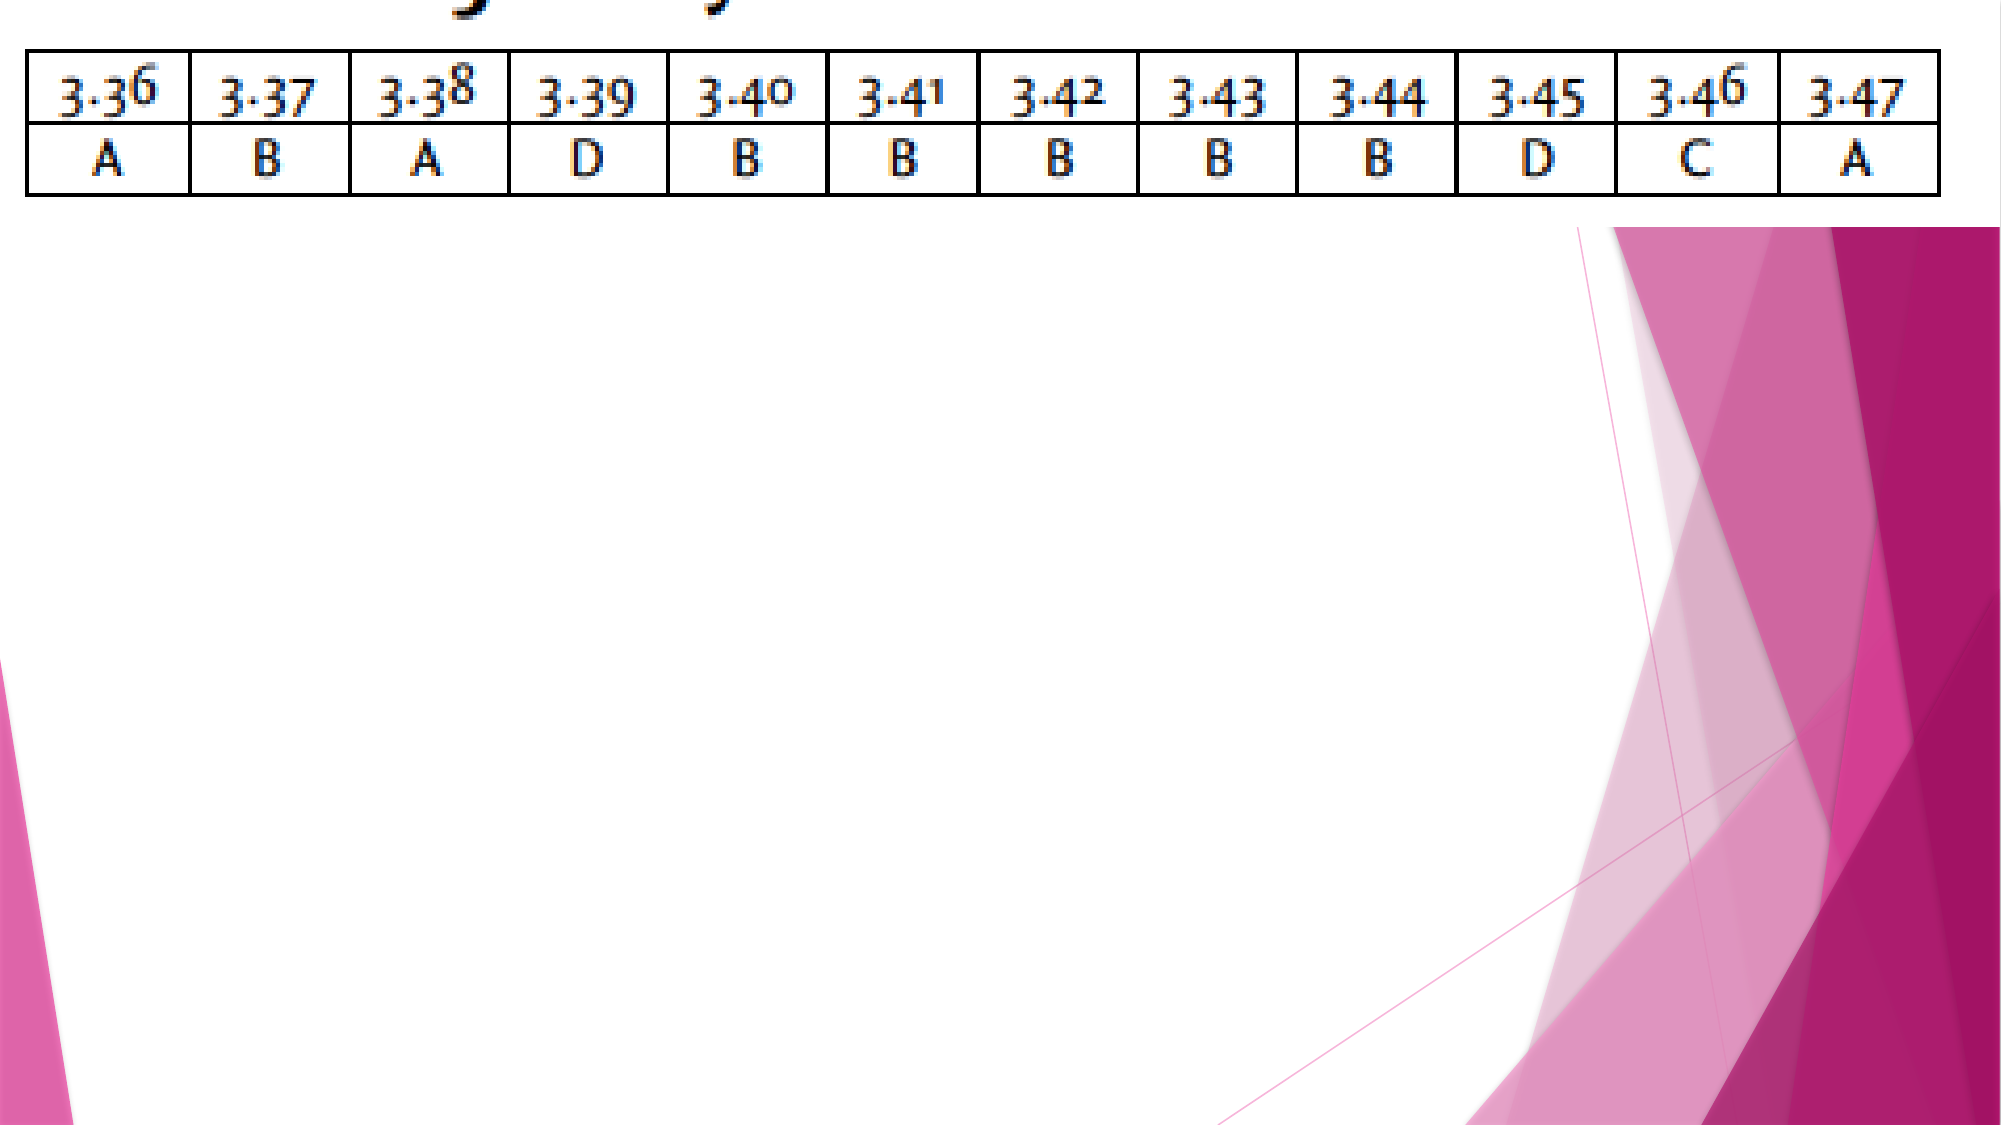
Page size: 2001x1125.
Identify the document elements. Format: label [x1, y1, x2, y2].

picture [0, 0, 2000, 263]
